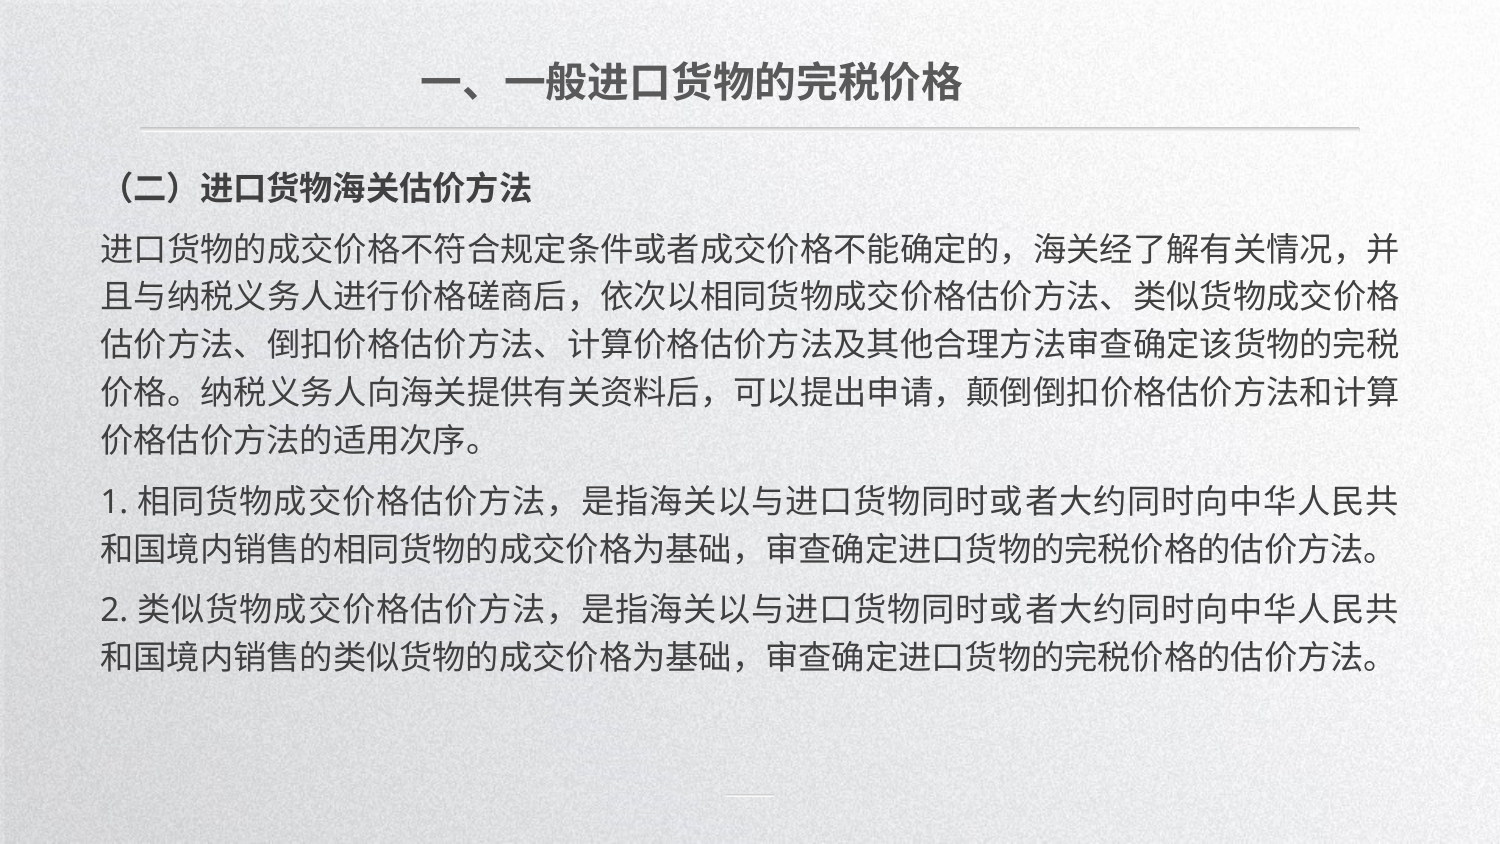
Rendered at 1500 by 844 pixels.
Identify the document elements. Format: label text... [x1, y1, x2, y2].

picture [0, 0, 1500, 844]
text_box 一、一般进口货物的完税价格 [317, 50, 1067, 112]
text_box （二）进口货物海关估价方法 进口货物的成交价格不符合规定条件或者成交价格不能确定的，海关经了解有关情况，并且与纳税义务人进行价格磋商后，依次以相同货物成交价格估价方法、类似货物成交价格估价方法、倒扣价格估价方法、计算价格估价方法及其他合理方法审查确定该货物的完税价格。纳税义务人向海关提供有关资料后，可以提出申请，颠倒倒扣价格估价方法和计算价格估价方法的适用次序。 1.相同货物成交价格估价方法，是指海关以与进口货物同时或者大约同时向中华人民共和国境内销售的相同货物的成交价格为基础，审查确定进口货物的完税价格的估价方法。 2.类似货物成交价格估价方法，是指海关以与进口货物同时或者大约同时向中华人民共和国境内销售的类似货物的成交价格为基础，审查确定进口货物的完税价格的估价方法。 [100, 159, 1400, 676]
